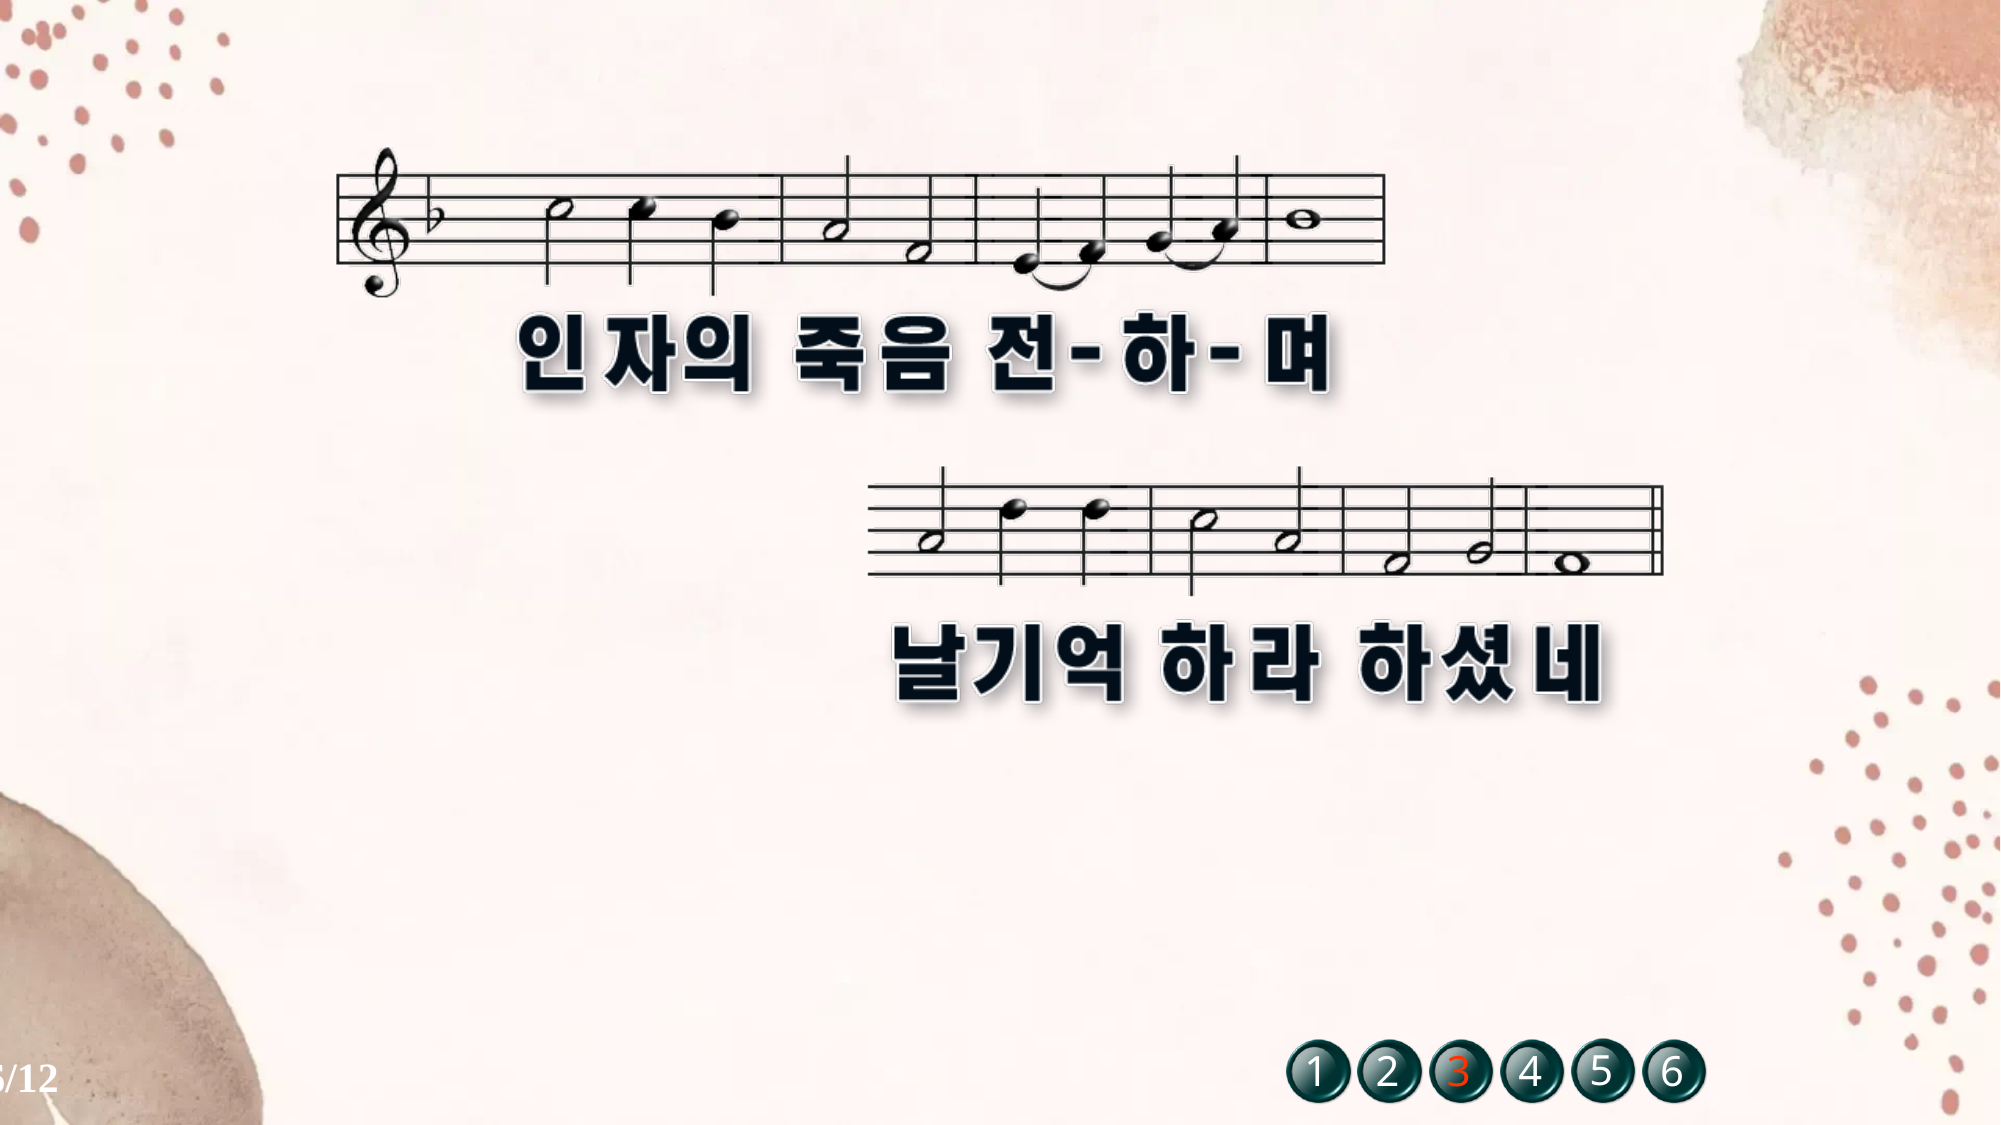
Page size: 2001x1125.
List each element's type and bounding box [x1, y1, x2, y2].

text_box [1568, 1034, 1638, 1106]
text_box [1497, 1035, 1567, 1106]
text_box [1426, 1035, 1496, 1106]
picture [0, 0, 2001, 1125]
text_box [1639, 1035, 1709, 1106]
text_box [1354, 1035, 1425, 1106]
text_box [1283, 1035, 1354, 1106]
